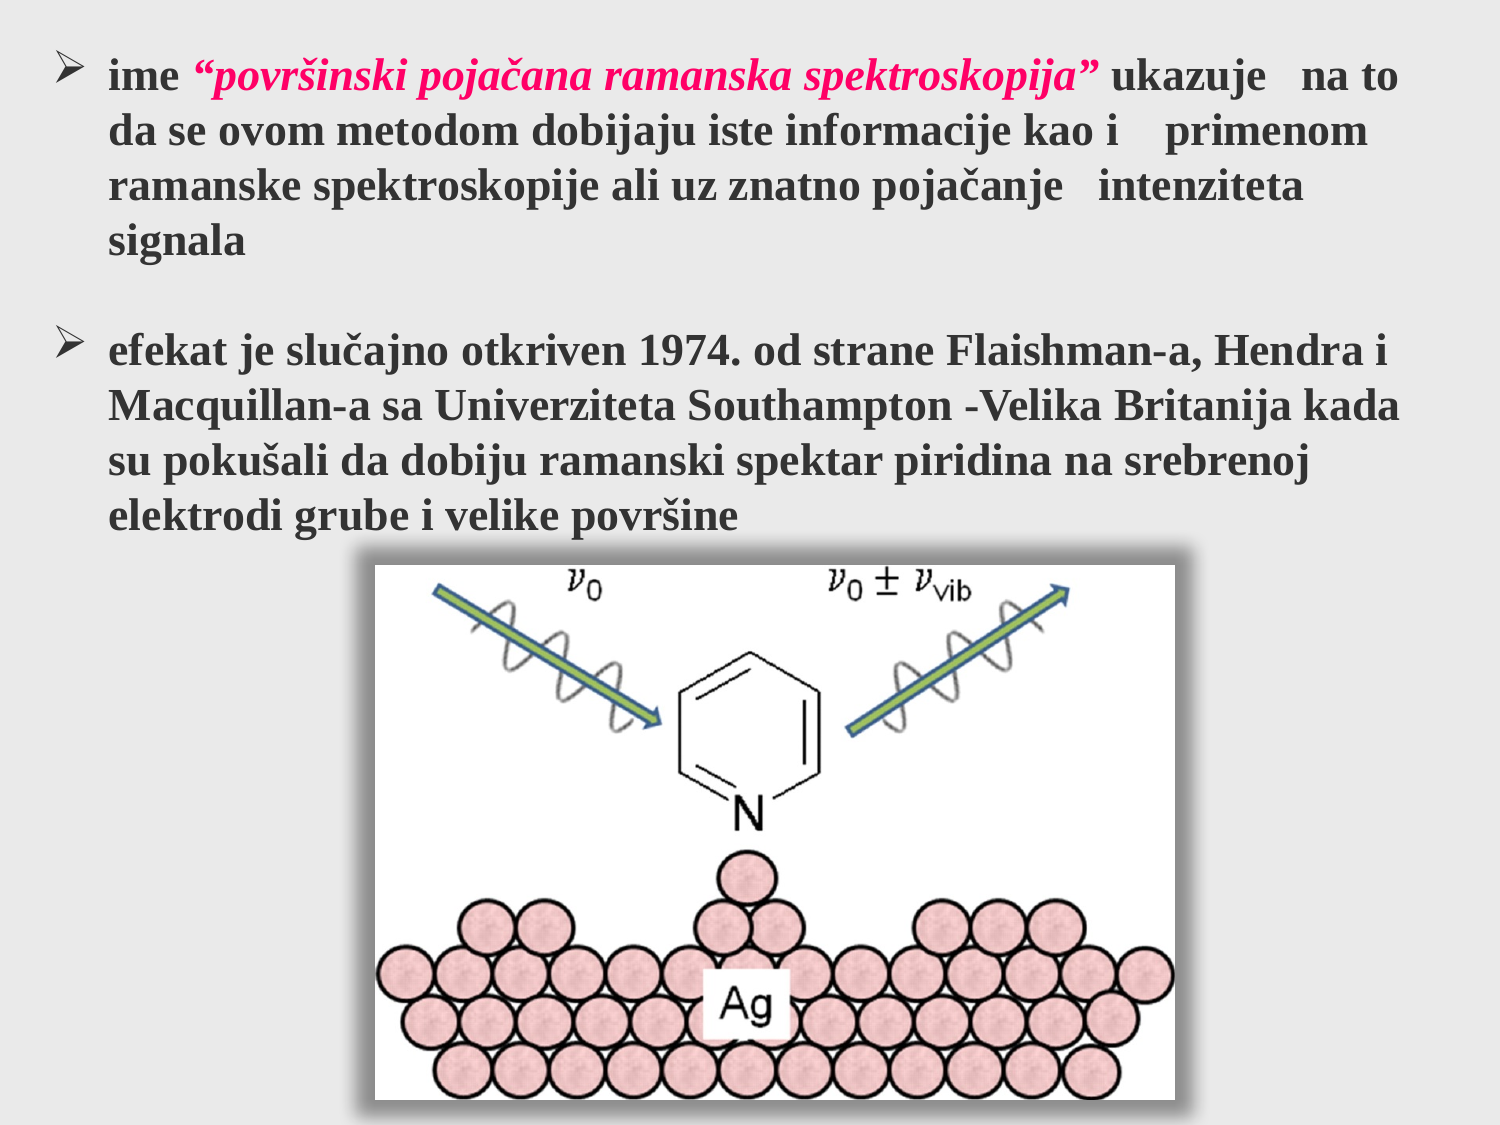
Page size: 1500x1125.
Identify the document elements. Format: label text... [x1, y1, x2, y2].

picture [374, 565, 1176, 1100]
list ime “površinski pojačana ramanska spektroskopija” ukazuje na to da se ovom metodom dobijaju iste informacije kao i primenom ramanske spektroskopije ali uz znatno pojačanje intenziteta signala efekat je slučajno otkriven 1974. od strane Flaishman-a, Hendra i Macquillan-a sa Univerziteta Southampton -Velika Britanija kada su pokušali da dobiju ramanski spektar piridina na srebrenoj elektrodi grube i velike površine [37, 37, 1450, 763]
